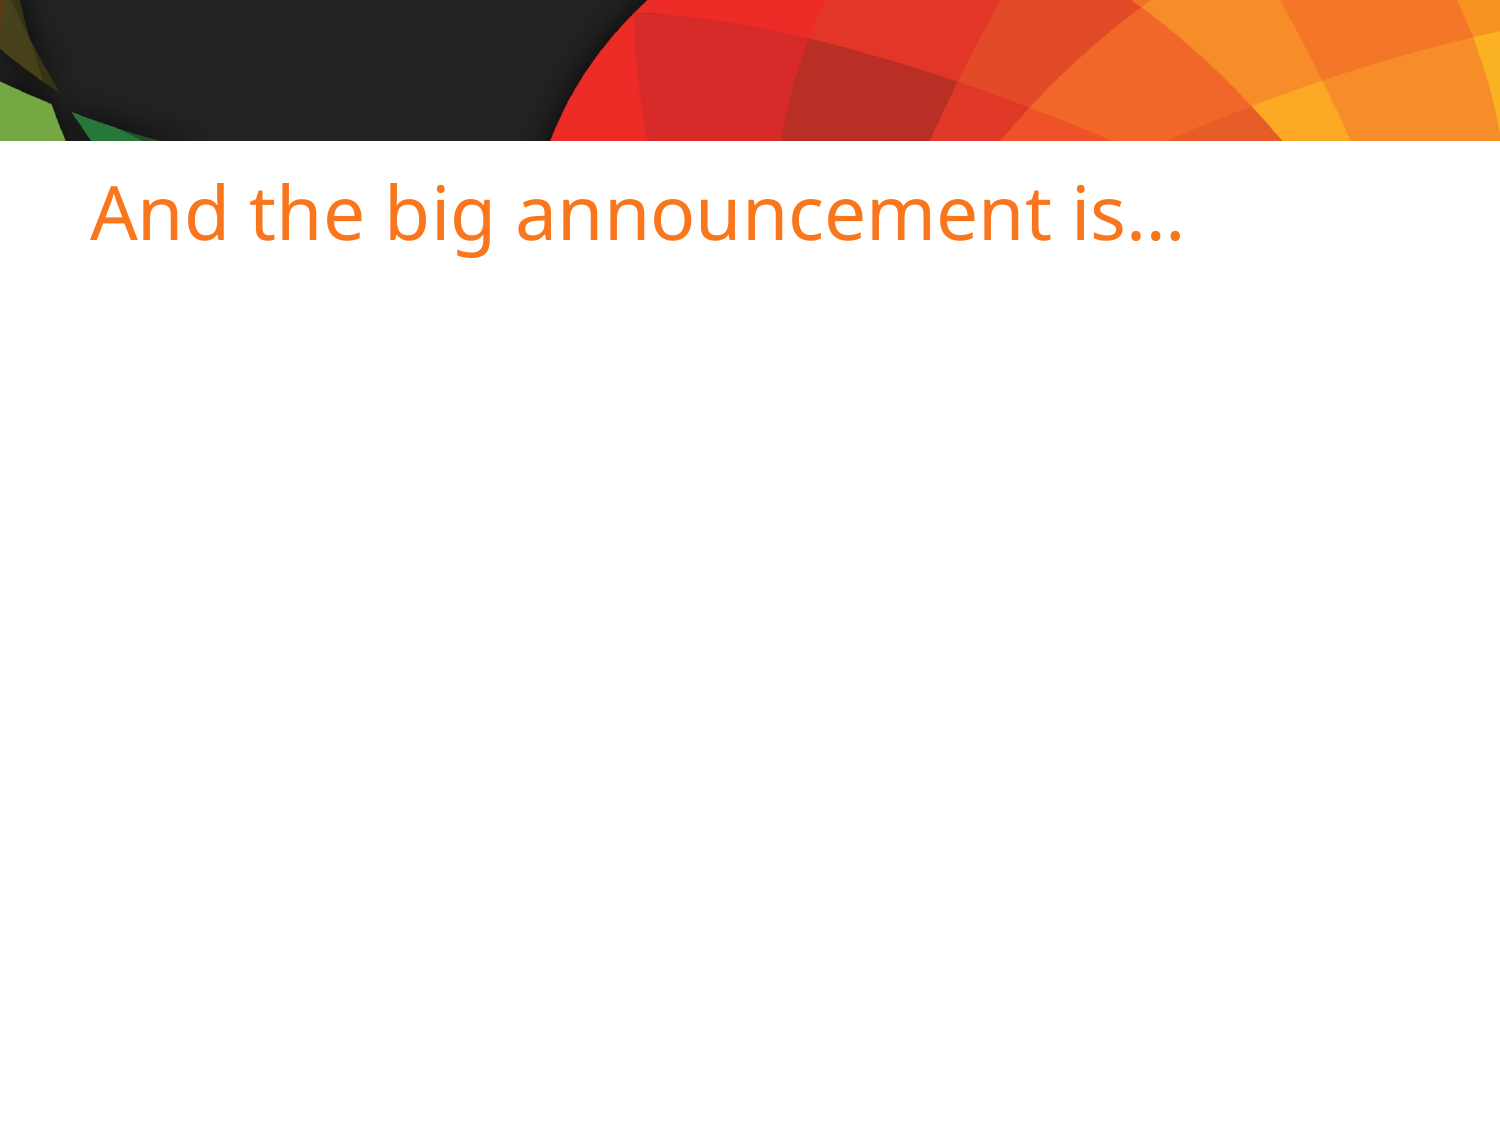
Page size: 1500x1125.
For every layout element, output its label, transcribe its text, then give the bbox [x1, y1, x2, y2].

picture [0, 0, 1500, 141]
title And the big announcement is… [75, 174, 1425, 288]
